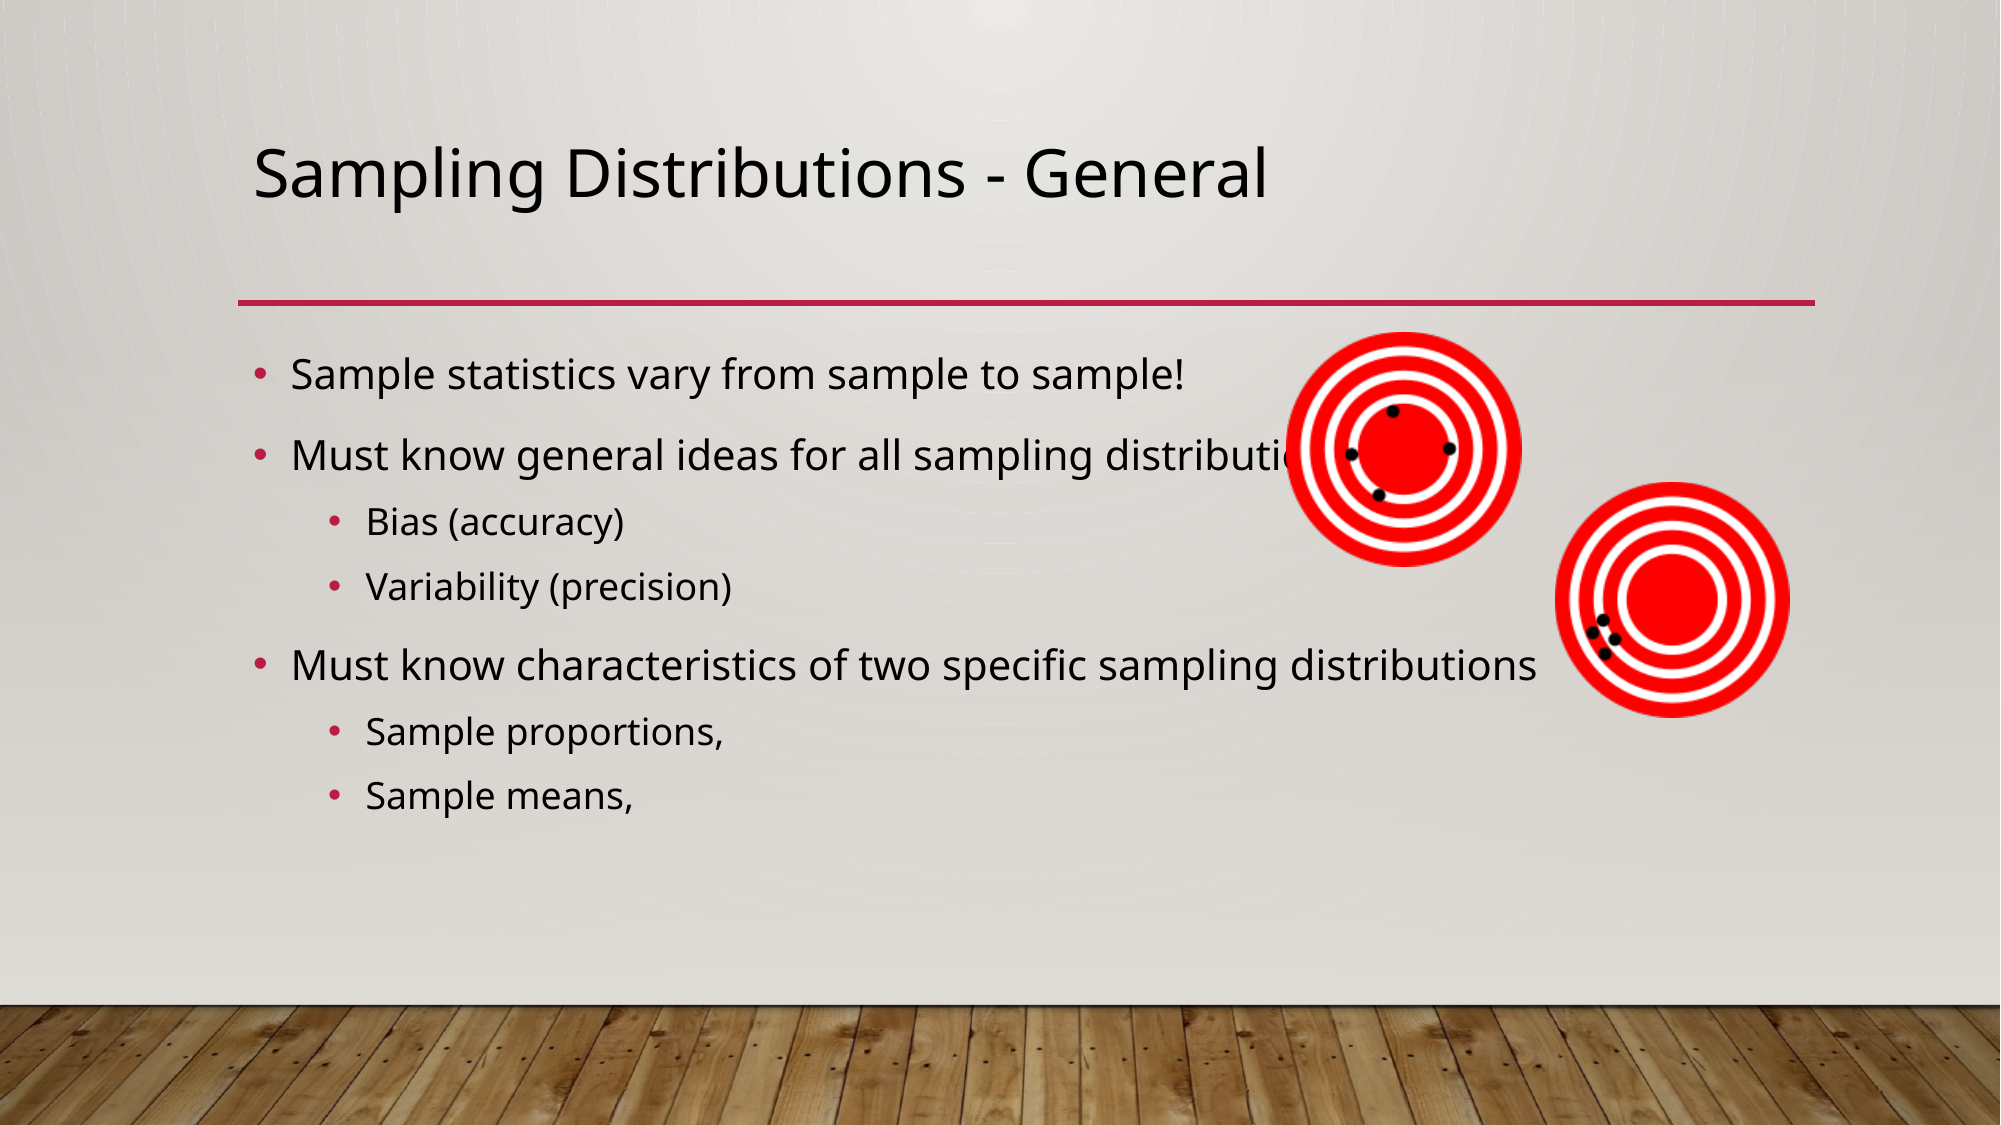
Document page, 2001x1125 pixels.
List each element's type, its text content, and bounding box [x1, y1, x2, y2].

title Sampling Distributions - General [238, 131, 1814, 305]
picture [1286, 332, 1522, 568]
picture [0, 1005, 2000, 1125]
picture [1555, 482, 1790, 718]
